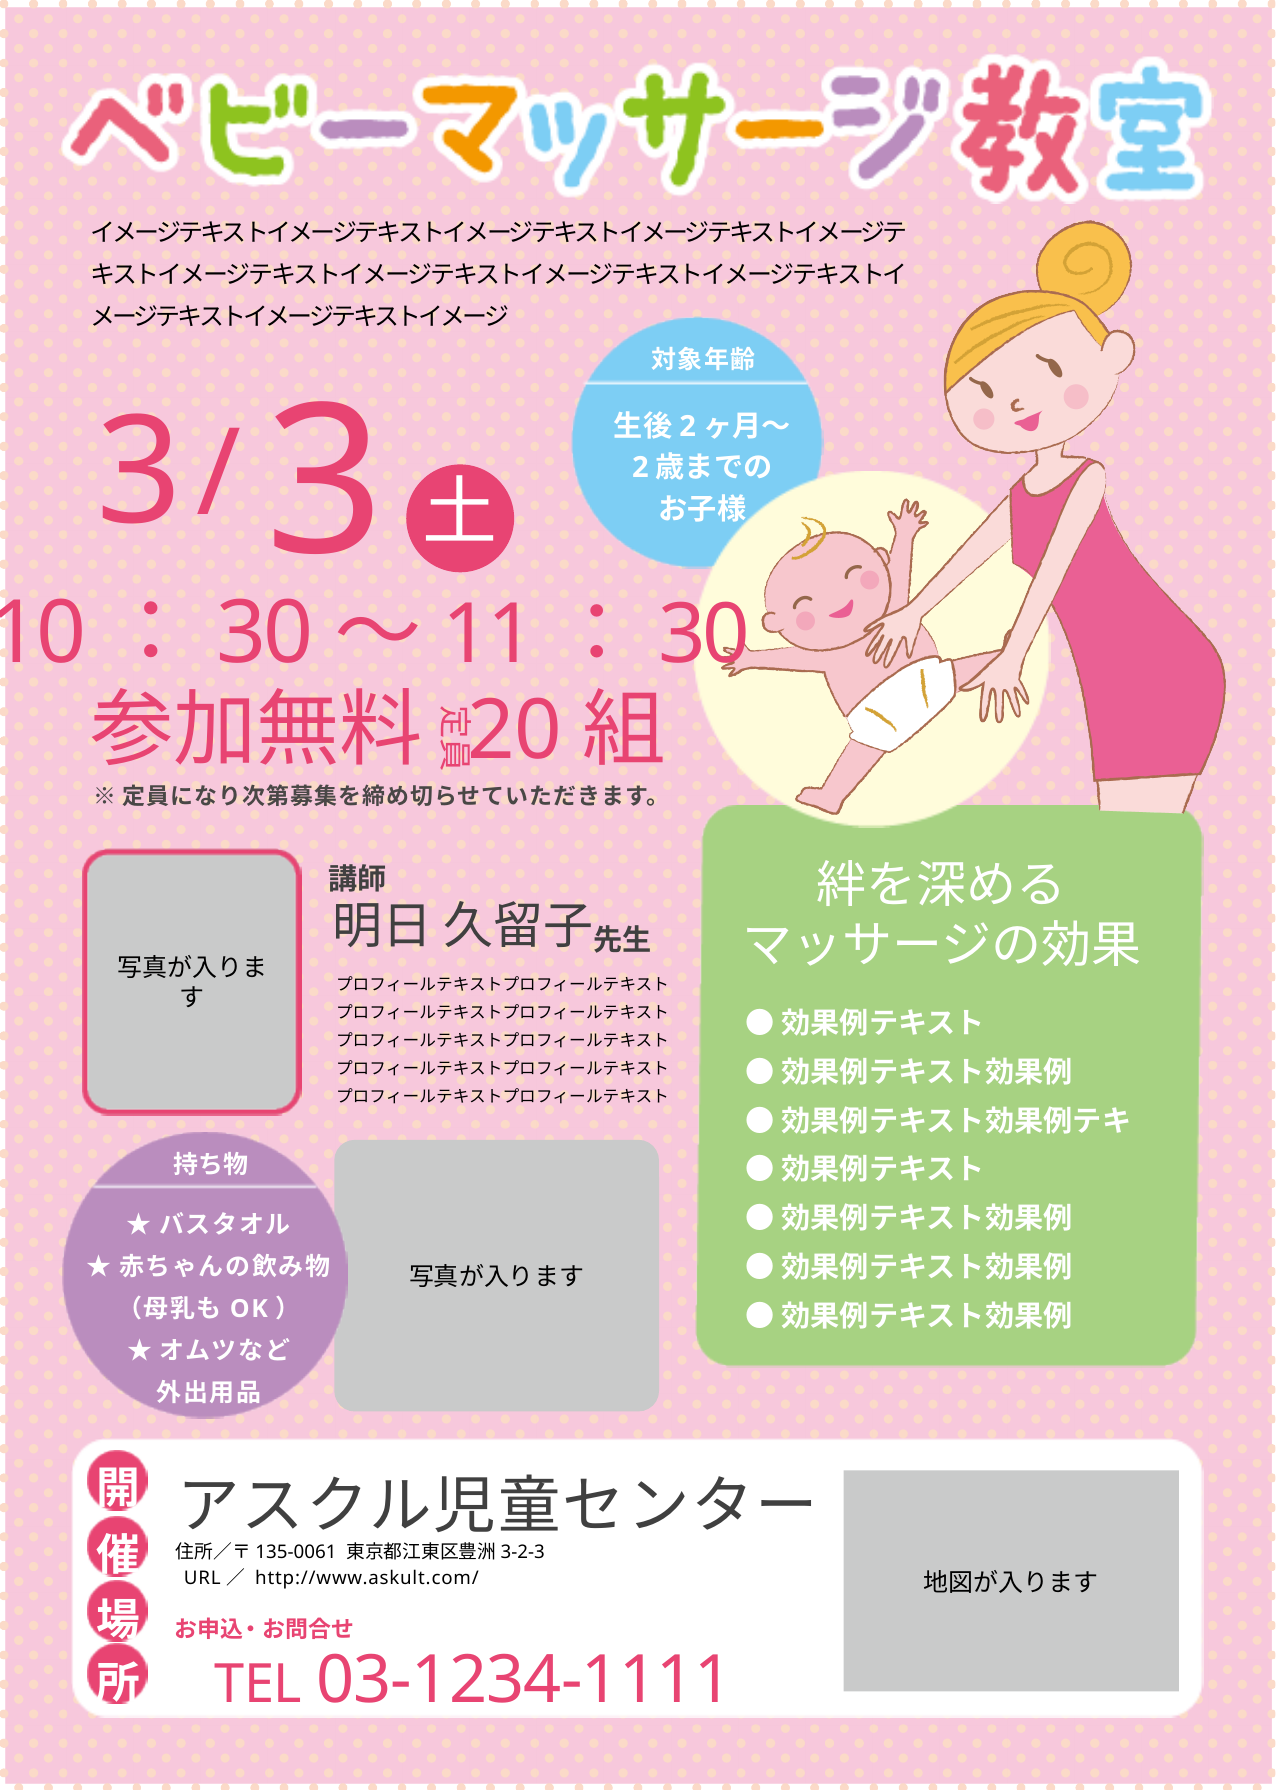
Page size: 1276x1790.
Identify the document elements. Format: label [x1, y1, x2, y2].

text_box [81, 1516, 156, 1580]
picture [0, 0, 1276, 1790]
text_box [81, 1450, 156, 1516]
text_box [81, 1580, 156, 1643]
text_box [81, 1643, 156, 1716]
text_box [406, 455, 515, 573]
